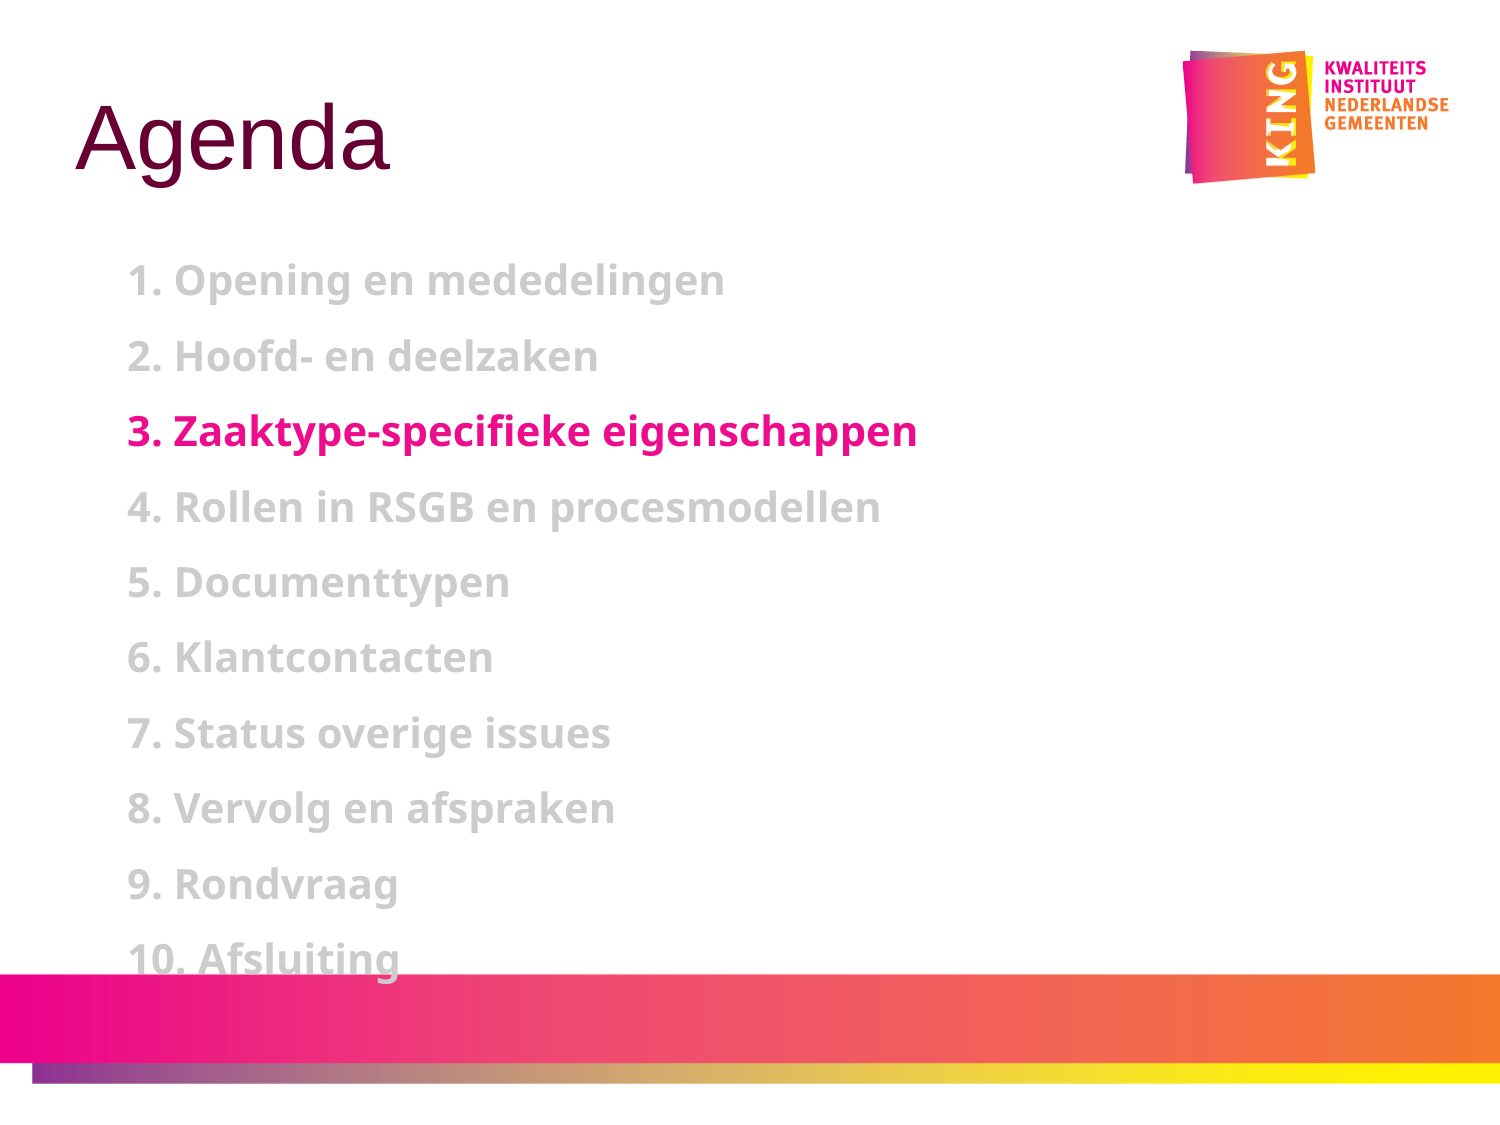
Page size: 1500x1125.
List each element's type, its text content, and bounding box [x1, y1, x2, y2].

title Agenda [74, 44, 1425, 233]
list 1. Opening en mededelingen 2. Hoofd- en deelzaken 3. Zaaktype-specifieke eigenschappen 4. Rollen in RSGB en procesmodellen 5. Documenttypen 6. Klantcontacten 7. Status overige issues 8. Vervolg en afspraken 9. Rondvraag 10. Afsluiting [111, 245, 1500, 989]
picture [0, 0, 1500, 1125]
